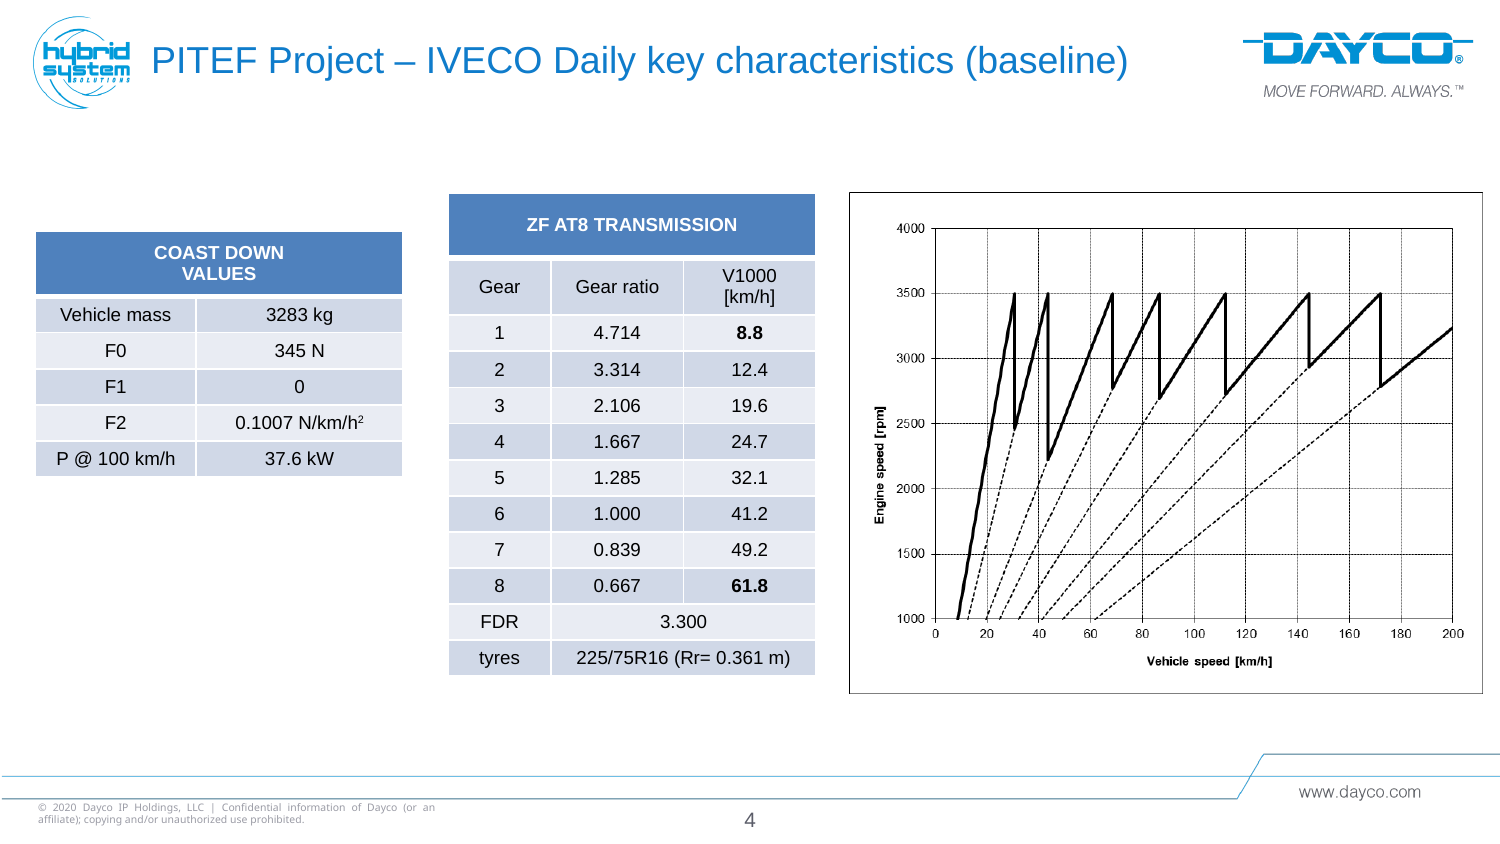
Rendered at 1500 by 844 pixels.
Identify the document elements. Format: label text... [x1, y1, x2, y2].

picture [30, 14, 133, 111]
table_cell Gear [449, 261, 550, 314]
table_cell 4 [449, 424, 550, 459]
table_cell 12.4 [684, 352, 815, 387]
table_cell 3 [449, 388, 550, 423]
table_cell 0.839 [552, 533, 683, 567]
table_cell F2 [36, 406, 195, 440]
table_cell 19.6 [684, 388, 815, 423]
table_header COAST DOWN VALUES [36, 232, 402, 294]
picture [849, 192, 1483, 694]
table_cell Vehicle mass [36, 299, 195, 332]
table_cell 1.285 [552, 461, 683, 495]
table_cell 4.714 [552, 316, 683, 350]
picture [1219, 0, 1497, 137]
table_cell 2.106 [552, 388, 683, 423]
slide_number 4 [618, 796, 882, 842]
table_cell 8 [449, 569, 550, 603]
table_cell 5 [449, 461, 550, 495]
table_cell 1.000 [552, 497, 683, 531]
table_cell 225/75R16 (Rr= 0.361 m) [552, 641, 815, 675]
table_cell 6 [449, 497, 550, 531]
table_cell V1000 [km/h] [684, 261, 815, 314]
table_cell 0.667 [552, 569, 683, 603]
table_cell tyres [449, 641, 550, 675]
table_cell FDR [449, 605, 550, 639]
table_cell 3.300 [552, 605, 815, 639]
table_cell 0.1007 N/km/h2 [197, 406, 402, 440]
table_cell 49.2 [684, 533, 815, 567]
table_header ZF AT8 TRANSMISSION [449, 194, 815, 255]
table_cell 7 [449, 533, 550, 567]
table_cell 8.8 [684, 316, 815, 350]
table_cell 3283 kg [197, 299, 402, 332]
table_cell 0 [197, 370, 402, 404]
text_box PITEF Project – IVECO Daily key characteristics (baseline) [143, 28, 1156, 89]
table_cell 345 N [197, 333, 402, 368]
table_cell 3.314 [552, 352, 683, 387]
table_cell Gear ratio [552, 261, 683, 314]
table_cell 32.1 [684, 461, 815, 495]
table_cell 61.8 [684, 569, 815, 603]
table_cell 1 [449, 316, 550, 350]
table_cell P @ 100 km/h [36, 442, 195, 476]
picture [1, 696, 1500, 844]
table_cell 1.667 [552, 424, 683, 459]
table_cell 41.2 [684, 497, 815, 531]
table_cell F0 [36, 333, 195, 368]
table_cell 37.6 kW [197, 442, 402, 476]
table_cell 24.7 [684, 424, 815, 459]
table_cell F1 [36, 370, 195, 404]
table_cell 2 [449, 352, 550, 387]
